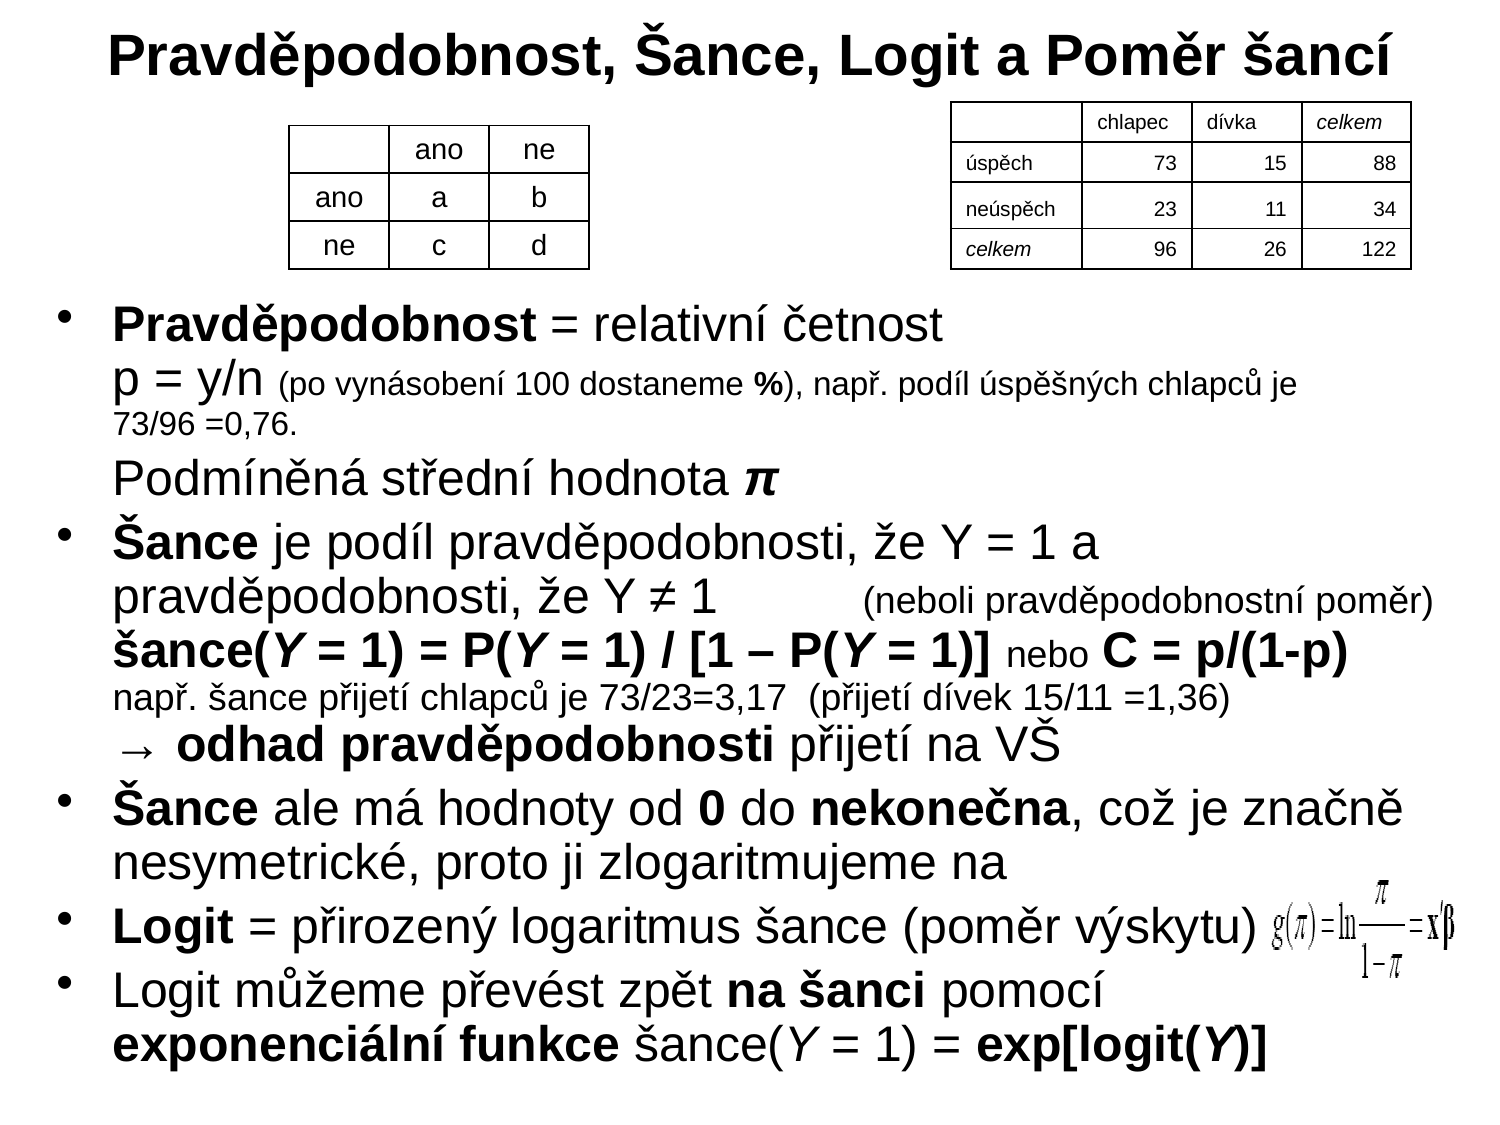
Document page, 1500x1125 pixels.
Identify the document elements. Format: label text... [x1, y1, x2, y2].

list Pravděpodobnost = relativní četnost p = y/n (po vynásobení 100 dostaneme %), např. podíl úspěšných chlapců je 73/96 =0,76. Podmíněná střední hodnota π Šance je podíl pravděpodobnosti, že Y = 1 a pravděpodobnosti, že Y ≠ 1 (neboli pravděpodobnostní poměr) šance(Y = 1) = P(Y = 1) / [1 – P(Y = 1)] nebo C = p/(1-p) např. šance přijetí chlapců je 73/23=3,17 (přijetí dívek 15/11 =1,36) → odhad pravděpodobnosti přijetí na VŠ Šance ale má hodnoty od 0 do nekonečna, což je značně nesymetrické, proto ji zlogaritmujeme na Logit = přirozený logaritmus šance (poměr výskytu) Logit můžeme převést zpět na šanci pomocí exponenciální funkce šance(Y = 1) = exp[logit(Y)] [41, 290, 1500, 1094]
table_cell ano [290, 174, 388, 220]
table_cell celkem [952, 229, 1081, 268]
title Pravděpodobnost, Šance, Logit a Poměr šancí [75, 0, 1425, 104]
table_cell a [390, 174, 488, 220]
table_cell 73 [1083, 143, 1191, 181]
table_header ne [490, 126, 588, 172]
table_cell c [390, 222, 488, 268]
table_cell 34 [1303, 183, 1410, 228]
table_cell neúspěch [952, 183, 1081, 228]
table_header ano [390, 126, 488, 172]
table_header chlapec [1083, 103, 1191, 141]
table_header dívka [1193, 103, 1301, 141]
table_cell úspěch [952, 143, 1081, 181]
table_cell 122 [1303, 229, 1410, 268]
table_cell d [490, 222, 588, 268]
table_cell ne [290, 222, 388, 268]
table_header [952, 103, 1081, 141]
table_cell 23 [1083, 183, 1191, 228]
picture [1269, 857, 1459, 1000]
table_cell 15 [1193, 143, 1301, 181]
table_cell 96 [1083, 229, 1191, 268]
table_cell 88 [1303, 143, 1410, 181]
table_cell b [490, 174, 588, 220]
table_header [290, 126, 388, 172]
table_header celkem [1303, 103, 1410, 141]
table_cell 26 [1193, 229, 1301, 268]
table_cell 11 [1193, 183, 1301, 228]
